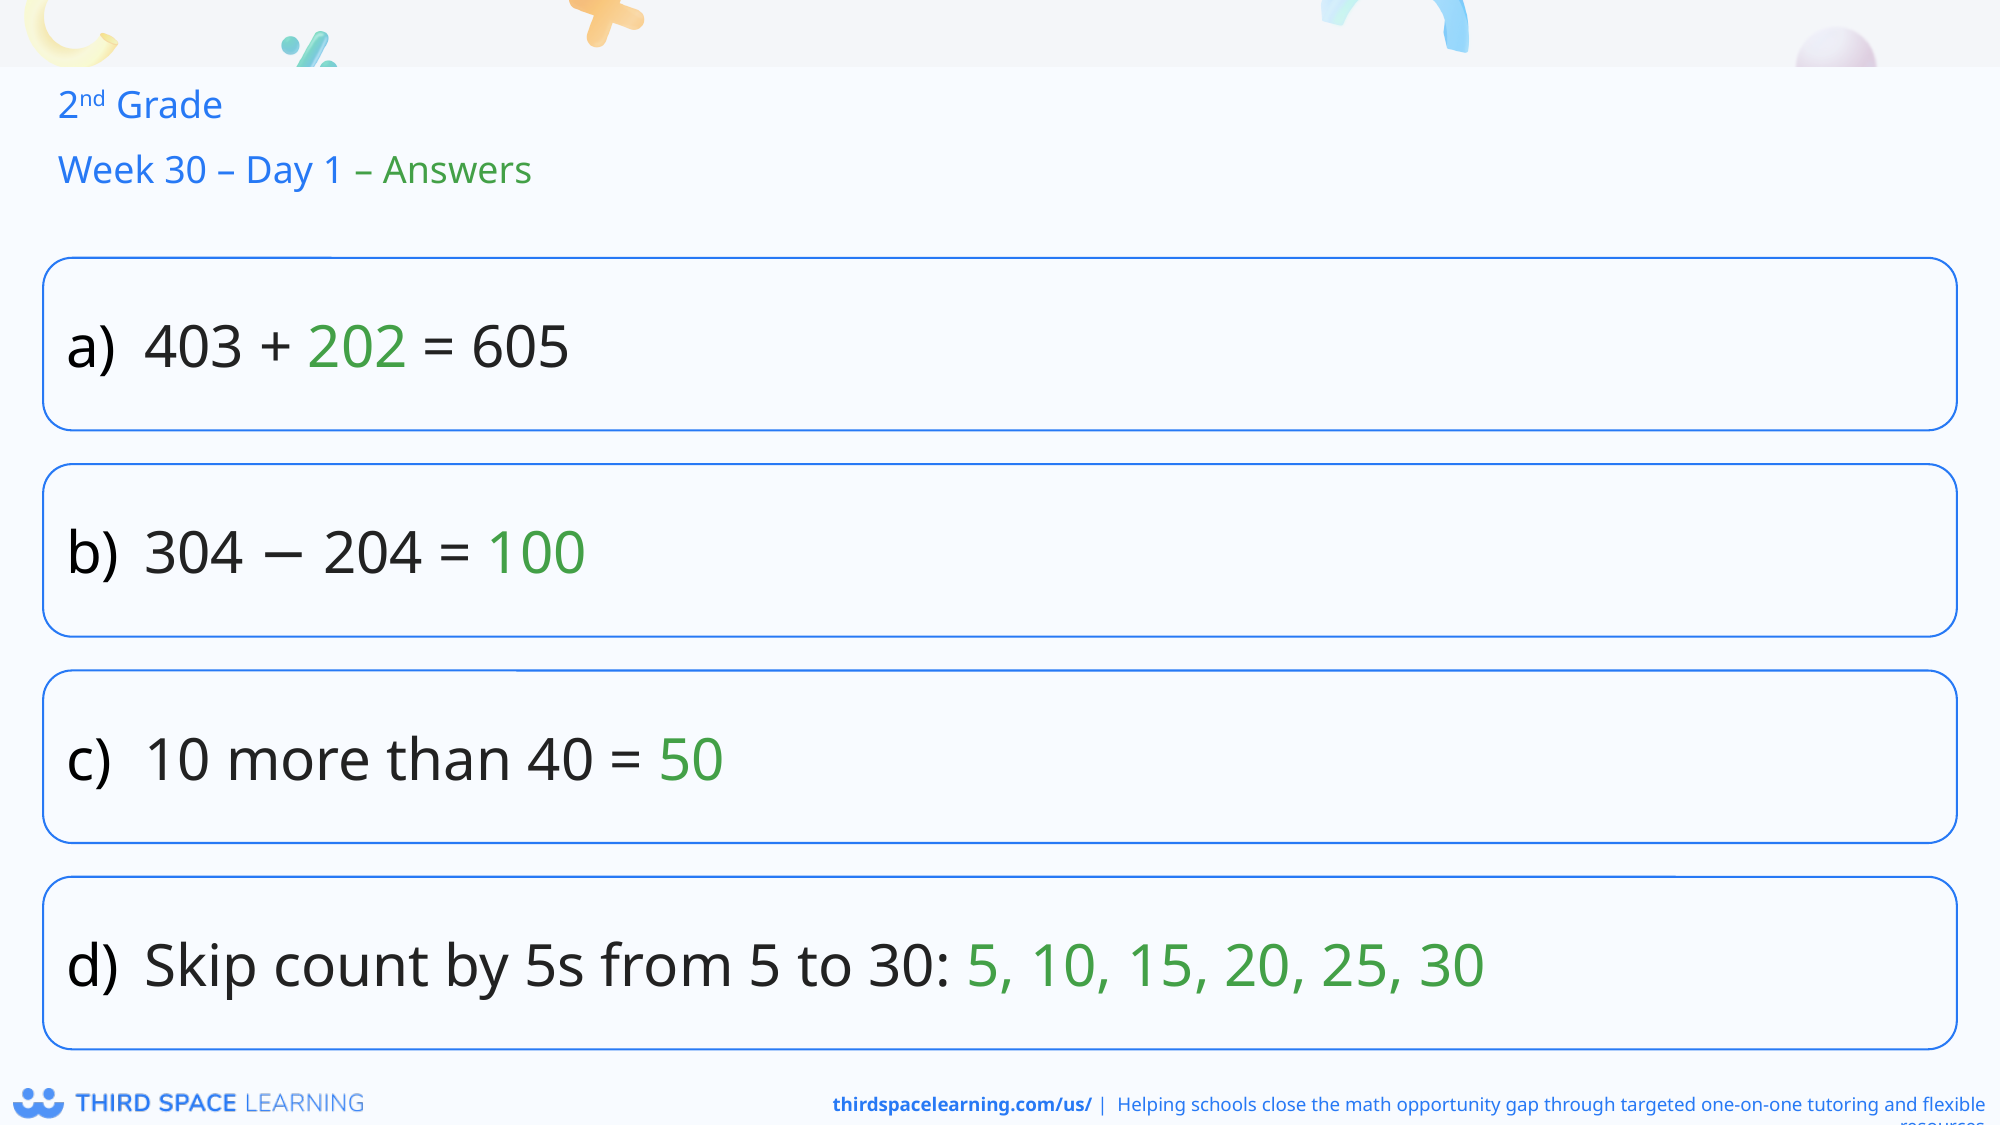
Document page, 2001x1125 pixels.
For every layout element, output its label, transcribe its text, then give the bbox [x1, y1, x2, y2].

picture [13, 1088, 365, 1119]
list 10 more than 40 = 50 [129, 684, 1939, 829]
text_box 2nd Grade Week 30 – Day 1 – Answers [43, 73, 705, 212]
picture [0, 0, 2000, 67]
list 304 − 204 = 100 [129, 478, 1939, 623]
list 403 + 202 = 605 [129, 272, 1939, 416]
list Skip count by 5s from 5 to 30: 5, 10, 15, 20, 25, 30 [129, 891, 1939, 1035]
